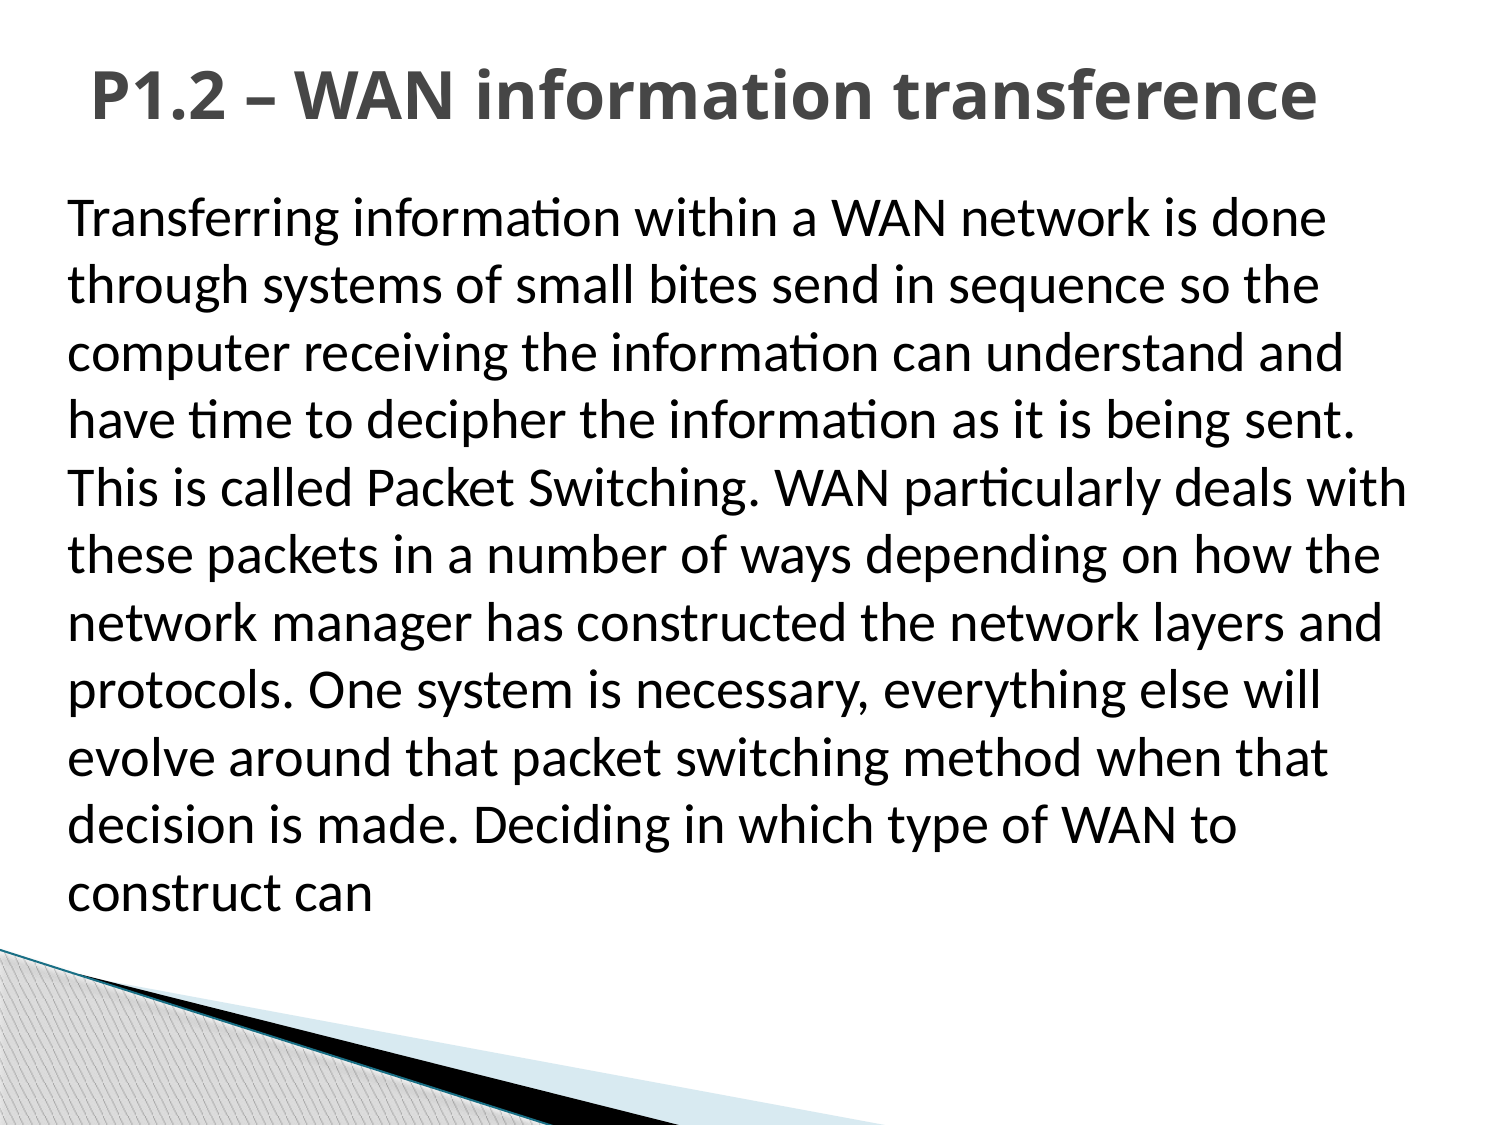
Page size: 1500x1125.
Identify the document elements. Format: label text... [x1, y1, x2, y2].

text_box P1.2 – WAN information transference [74, 45, 1425, 173]
text_box Transferring information within a WAN network is done through systems of small bites send in sequence so the computer receiving the information can understand and have time to decipher the information as it is being sent. This is called Packet Switching. WAN particularly deals with these packets in a number of ways depending on how the network manager has constructed the network layers and protocols. One system is necessary, everything else will evolve around that packet switching method when that decision is made. Deciding in which type of WAN to construct can [53, 172, 1459, 1071]
